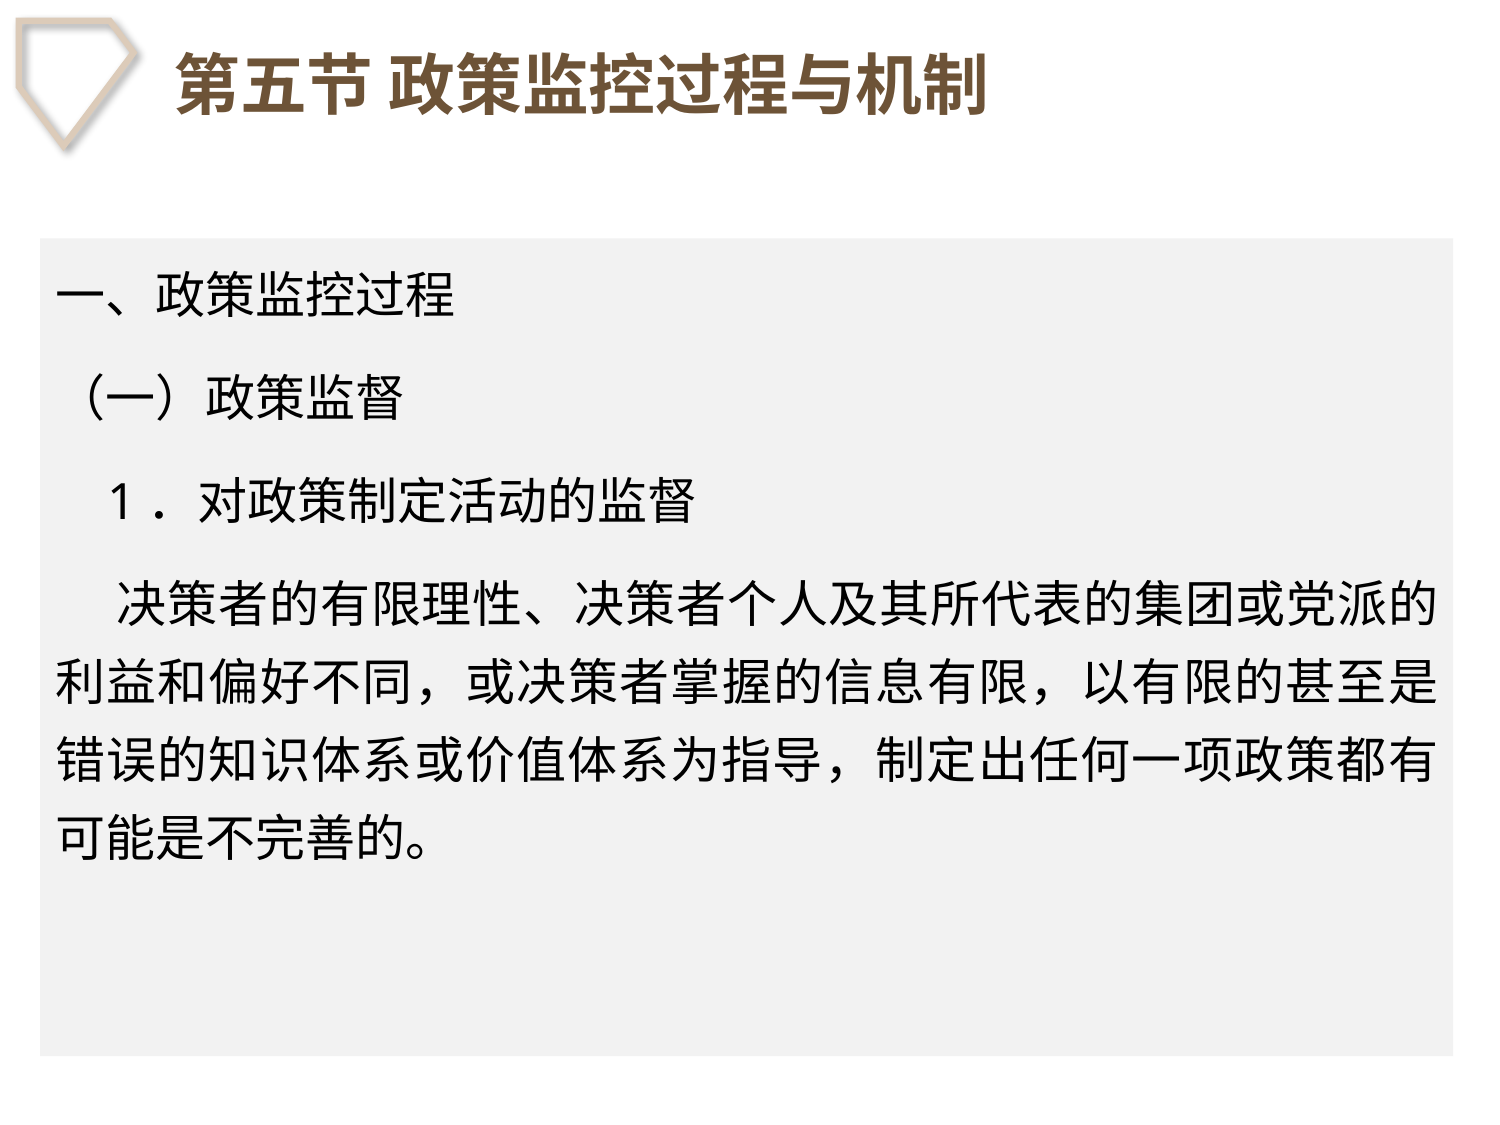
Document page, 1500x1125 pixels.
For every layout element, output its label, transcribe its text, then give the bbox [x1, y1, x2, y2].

list 一、政策监控过程 （一）政策监督 1．对政策制定活动的监督 决策者的有限理性、决策者个人及其所代表的集团或党派的利益和偏好不同，或决策者掌握的信息有限，以有限的甚至是错误的知识体系或价值体系为指导，制定出任何一项政策都有可能是不完善的。 [40, 238, 1454, 1057]
title 第五节 政策监控过程与机制 [158, 18, 1456, 159]
